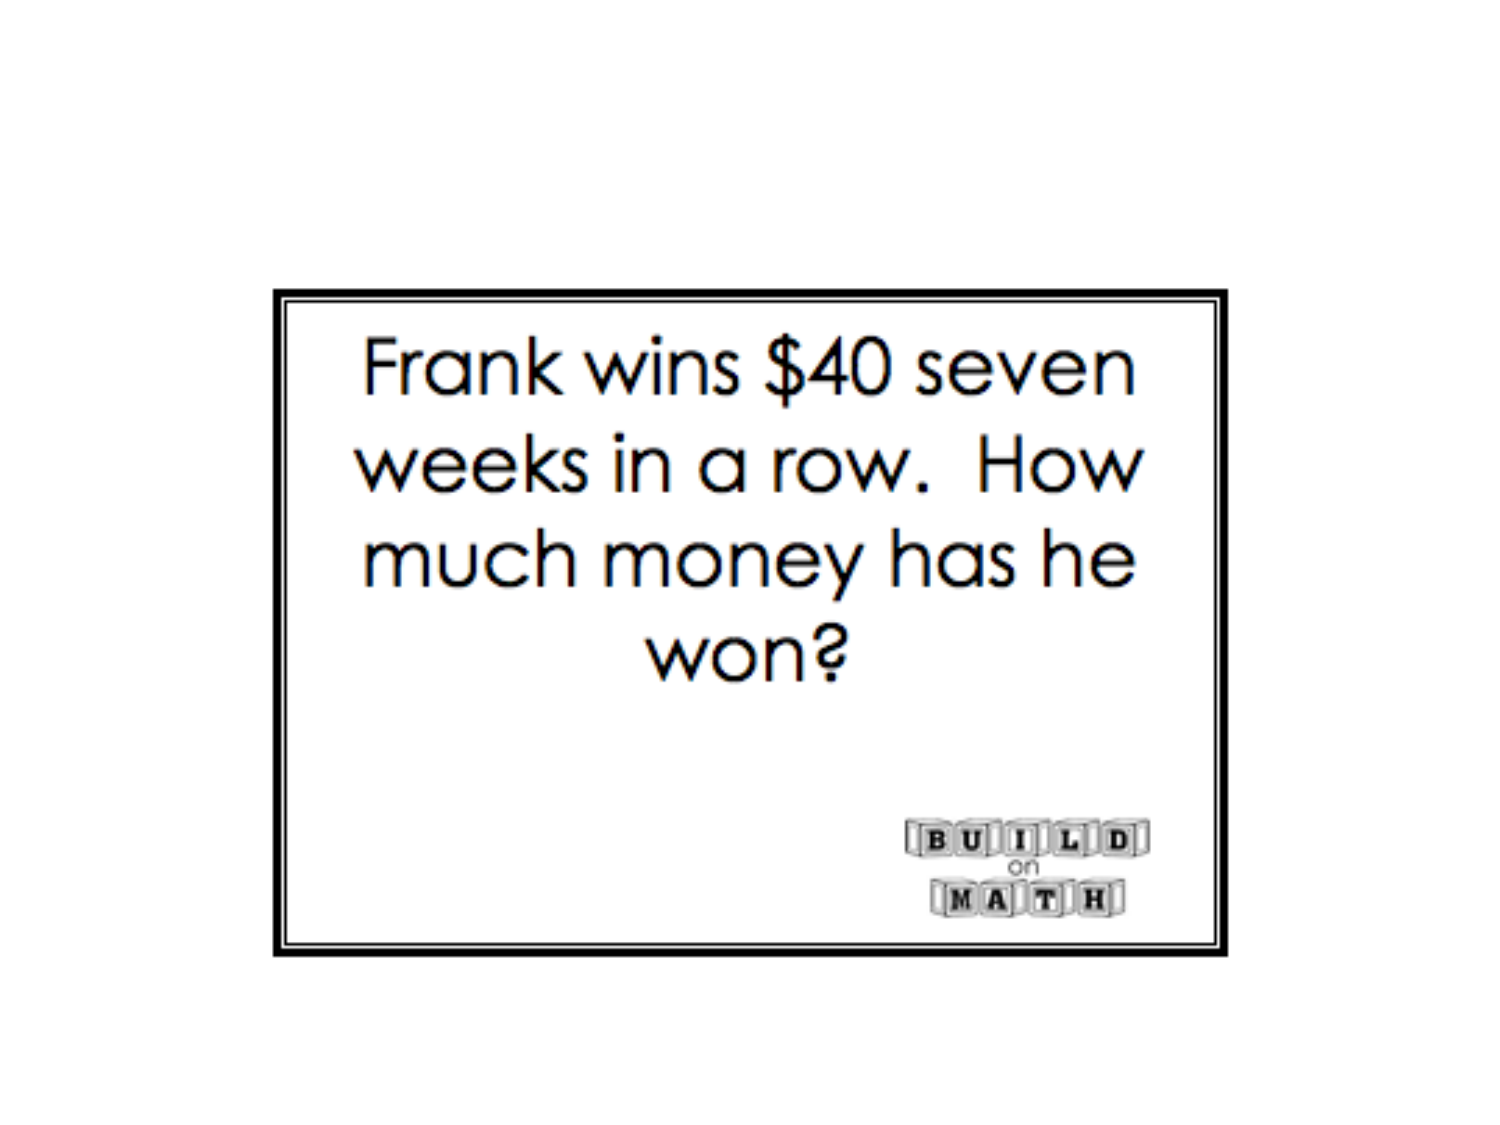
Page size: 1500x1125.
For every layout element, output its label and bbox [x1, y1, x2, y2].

list [74, 262, 1426, 1006]
